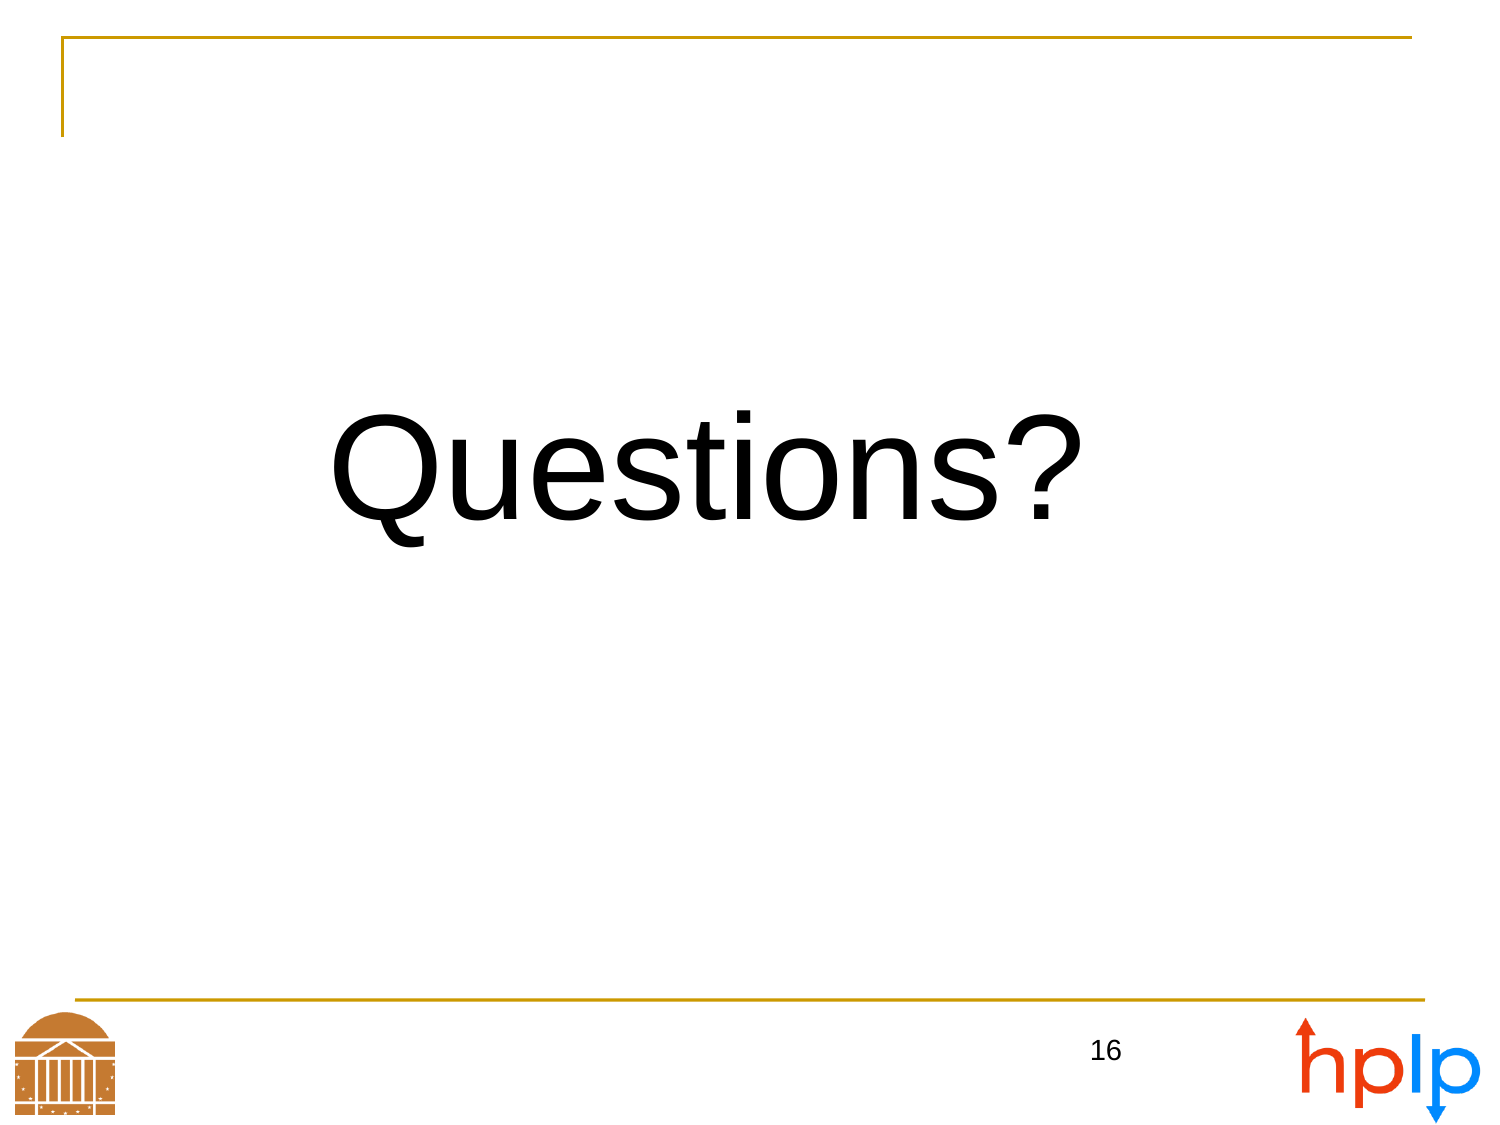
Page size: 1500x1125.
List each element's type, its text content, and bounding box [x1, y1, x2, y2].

picture [15, 1012, 115, 1115]
picture [1257, 999, 1500, 1125]
slide_number 16 [1074, 1024, 1425, 1100]
text_box Questions? [312, 362, 1188, 558]
